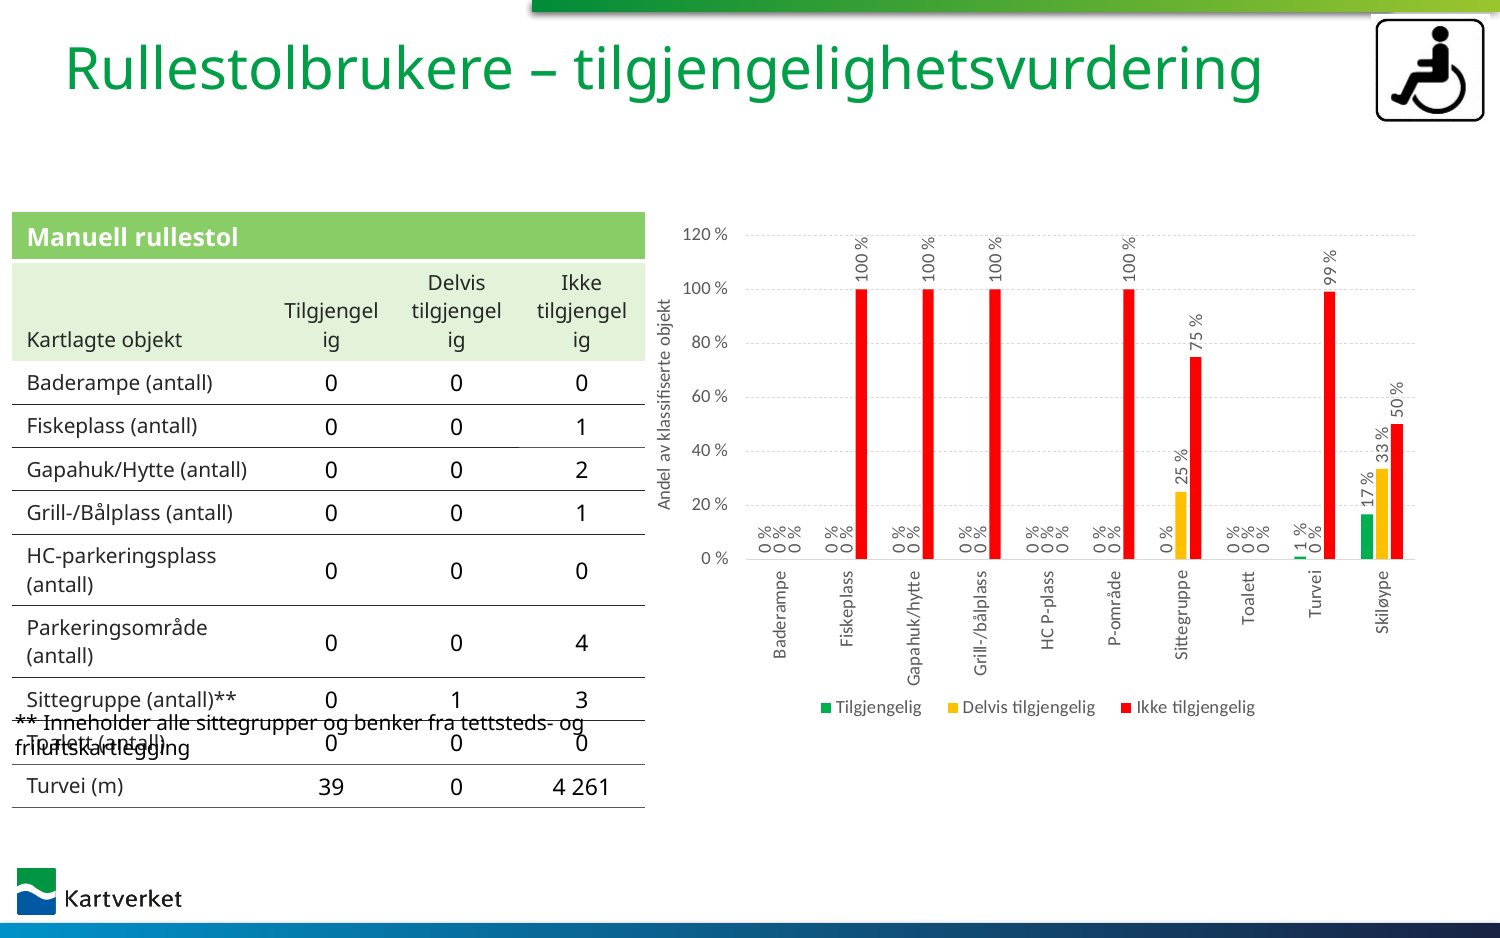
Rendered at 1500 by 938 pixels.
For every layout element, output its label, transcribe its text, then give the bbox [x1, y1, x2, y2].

table_cell 4 261 [519, 768, 645, 807]
table_cell Delvis tilgjengelig [394, 263, 519, 361]
table_cell Baderampe (antall) [12, 361, 269, 404]
table_cell Parkeringsområde (antall) [12, 606, 269, 677]
table_cell 0 [394, 535, 519, 605]
table_cell Tilgjengelig [269, 263, 394, 361]
table_cell 1 [519, 491, 638, 534]
table_cell 39 [269, 768, 394, 807]
table_cell 1 [519, 405, 638, 447]
table_cell 3 [519, 678, 638, 702]
table_cell 1 [394, 678, 519, 702]
table_cell Turvei (m) [12, 768, 269, 807]
picture [643, 218, 1426, 728]
text_box ** Inneholder alle sittegrupper og benker fra tettsteds- og friluftskartlegging [0, 702, 745, 768]
table_cell 0 [269, 606, 394, 677]
table_cell 0 [269, 535, 394, 605]
table_cell 0 [394, 768, 519, 807]
table_cell HC-parkeringsplass (antall) [12, 535, 269, 605]
table_cell 0 [394, 606, 519, 677]
table_cell 0 [269, 361, 394, 404]
table_cell 0 [394, 448, 519, 490]
table_cell Gapahuk/Hytte (antall) [12, 448, 269, 490]
table_cell Ikke tilgjengelig [519, 263, 638, 361]
table_cell 0 [394, 491, 519, 534]
table_cell 0 [519, 535, 638, 605]
table_cell 0 [269, 405, 394, 447]
table_cell 0 [269, 448, 394, 490]
table_cell 0 [269, 491, 394, 534]
table_cell 2 [519, 448, 638, 490]
table_cell 0 [394, 361, 519, 404]
table_cell 0 [519, 361, 638, 404]
picture [1371, 13, 1491, 127]
table_cell Fiskeplass (antall) [12, 405, 269, 447]
table_cell Grill-/Bålplass (antall) [12, 491, 269, 534]
table_cell Sittegruppe (antall)** [12, 678, 269, 702]
table_header Manuell rullestol [12, 212, 645, 259]
text_box Rullestolbrukere – tilgjengelighetsvurdering [49, 12, 1372, 109]
table_cell Kartlagte objekt [12, 263, 269, 361]
table_cell 0 [394, 405, 519, 447]
table_cell 4 [519, 606, 638, 677]
table_cell 0 [269, 678, 394, 702]
